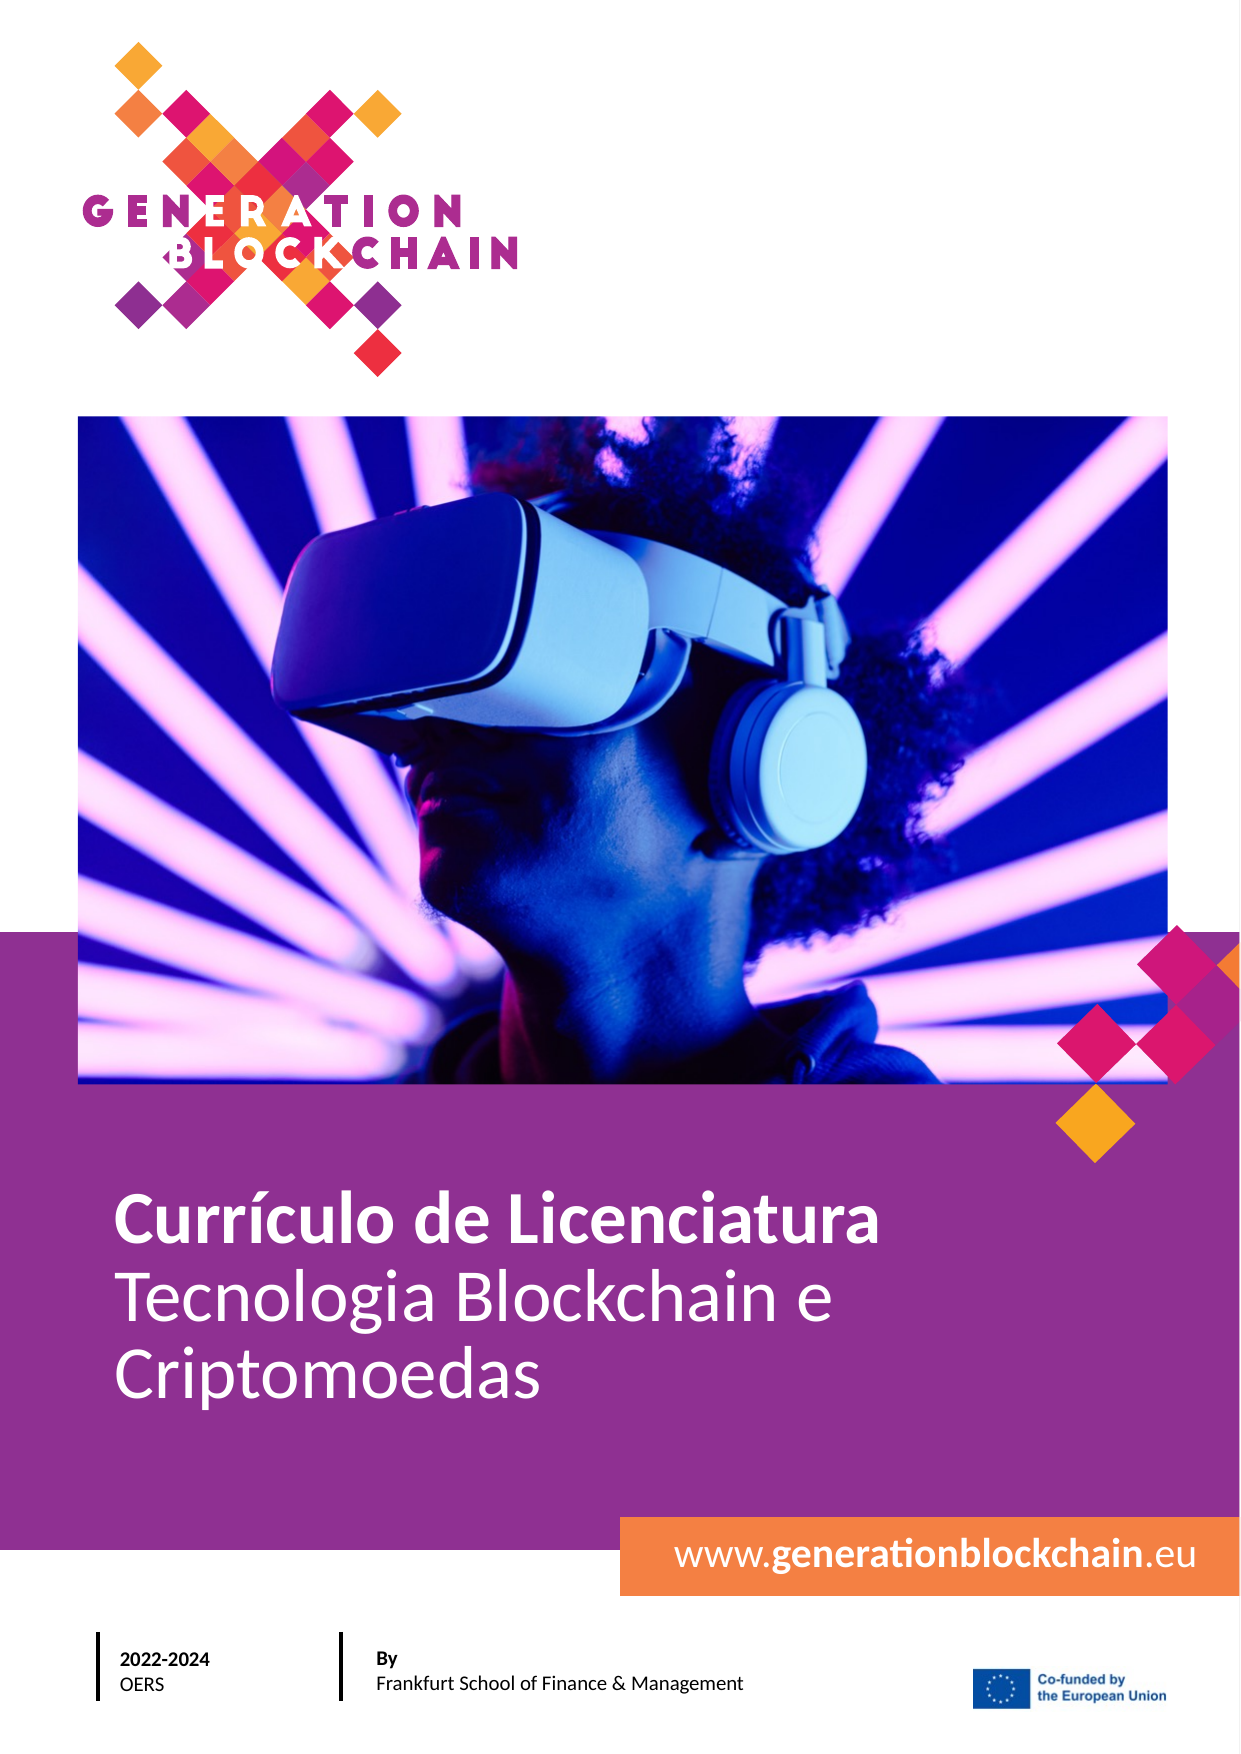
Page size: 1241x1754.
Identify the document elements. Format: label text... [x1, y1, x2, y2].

picture [77, 416, 1168, 1085]
text_box www.generationblockchain.eu [659, 1518, 1213, 1619]
list 2022-2024 OERS [105, 1638, 307, 1708]
picture [973, 1666, 1168, 1712]
list By Frankfurt School of Finance & Management [361, 1637, 820, 1707]
list Currículo de Licenciatura Tecnologia Blockchain e Criptomoedas [99, 1173, 951, 1375]
